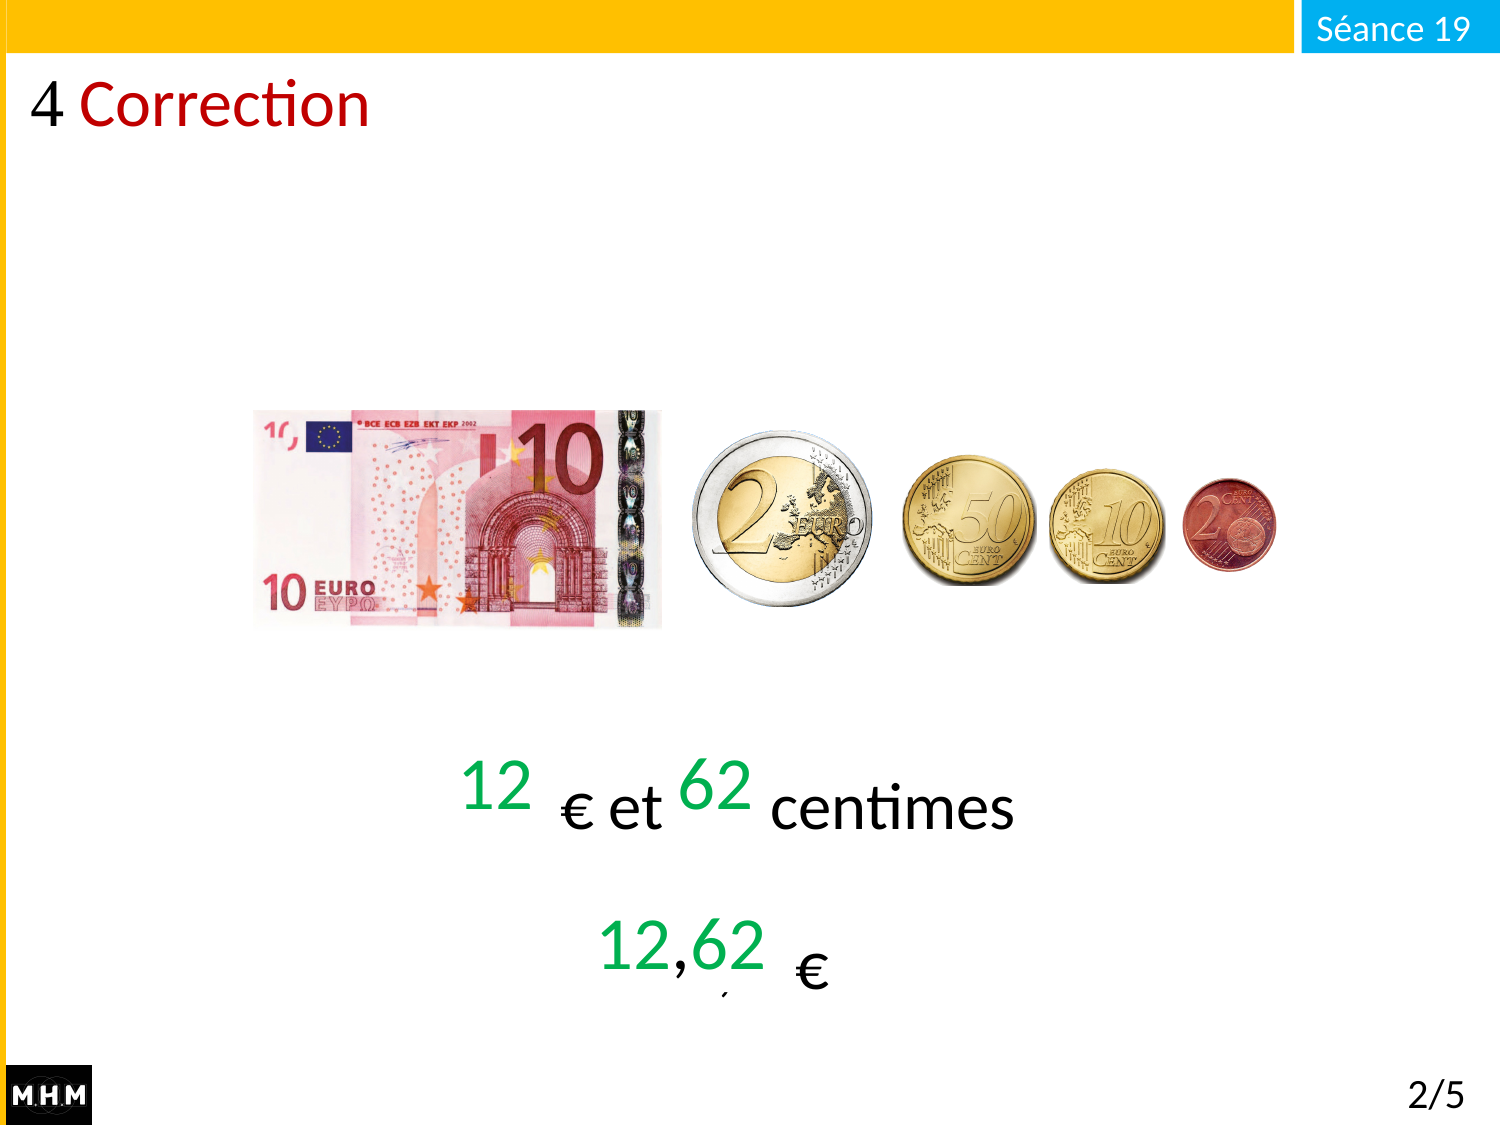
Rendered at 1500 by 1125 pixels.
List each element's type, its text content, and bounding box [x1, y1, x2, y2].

picture [902, 453, 1037, 586]
title  Correction [14, 60, 1391, 150]
picture [1181, 476, 1278, 573]
text_box 12 [441, 727, 550, 833]
picture [691, 430, 873, 607]
picture [253, 410, 662, 631]
picture [1049, 468, 1166, 584]
text_box 62 [661, 727, 770, 833]
text_box … € et … centimes …,… € [392, 675, 1108, 1011]
text_box 12,62 [579, 887, 783, 993]
list 2/5 [1373, 1064, 1500, 1125]
picture [6, 1065, 92, 1125]
